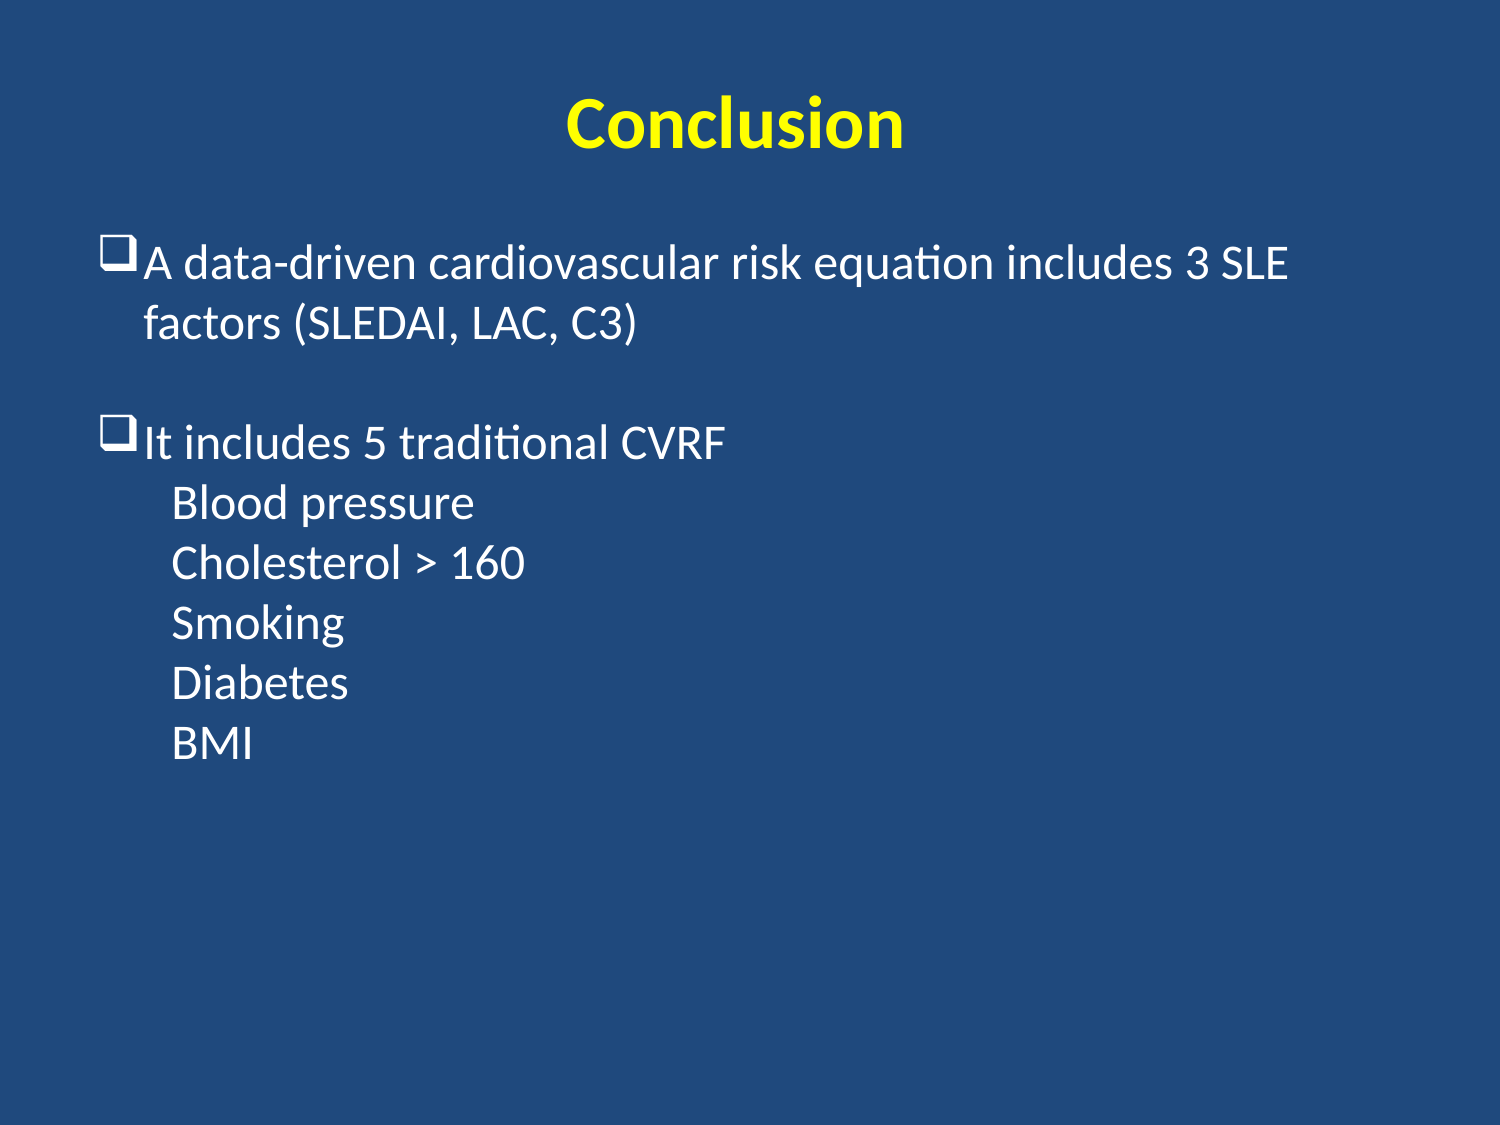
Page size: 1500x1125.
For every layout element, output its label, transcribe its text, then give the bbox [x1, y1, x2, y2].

title Conclusion [61, 24, 1412, 213]
text_box A data-driven cardiovascular risk equation includes 3 SLE factors (SLEDAI, LAC, C3) It includes 5 traditional CVRF Blood pressure Cholesterol > 160 Smoking Diabetes BMI [81, 162, 1413, 958]
